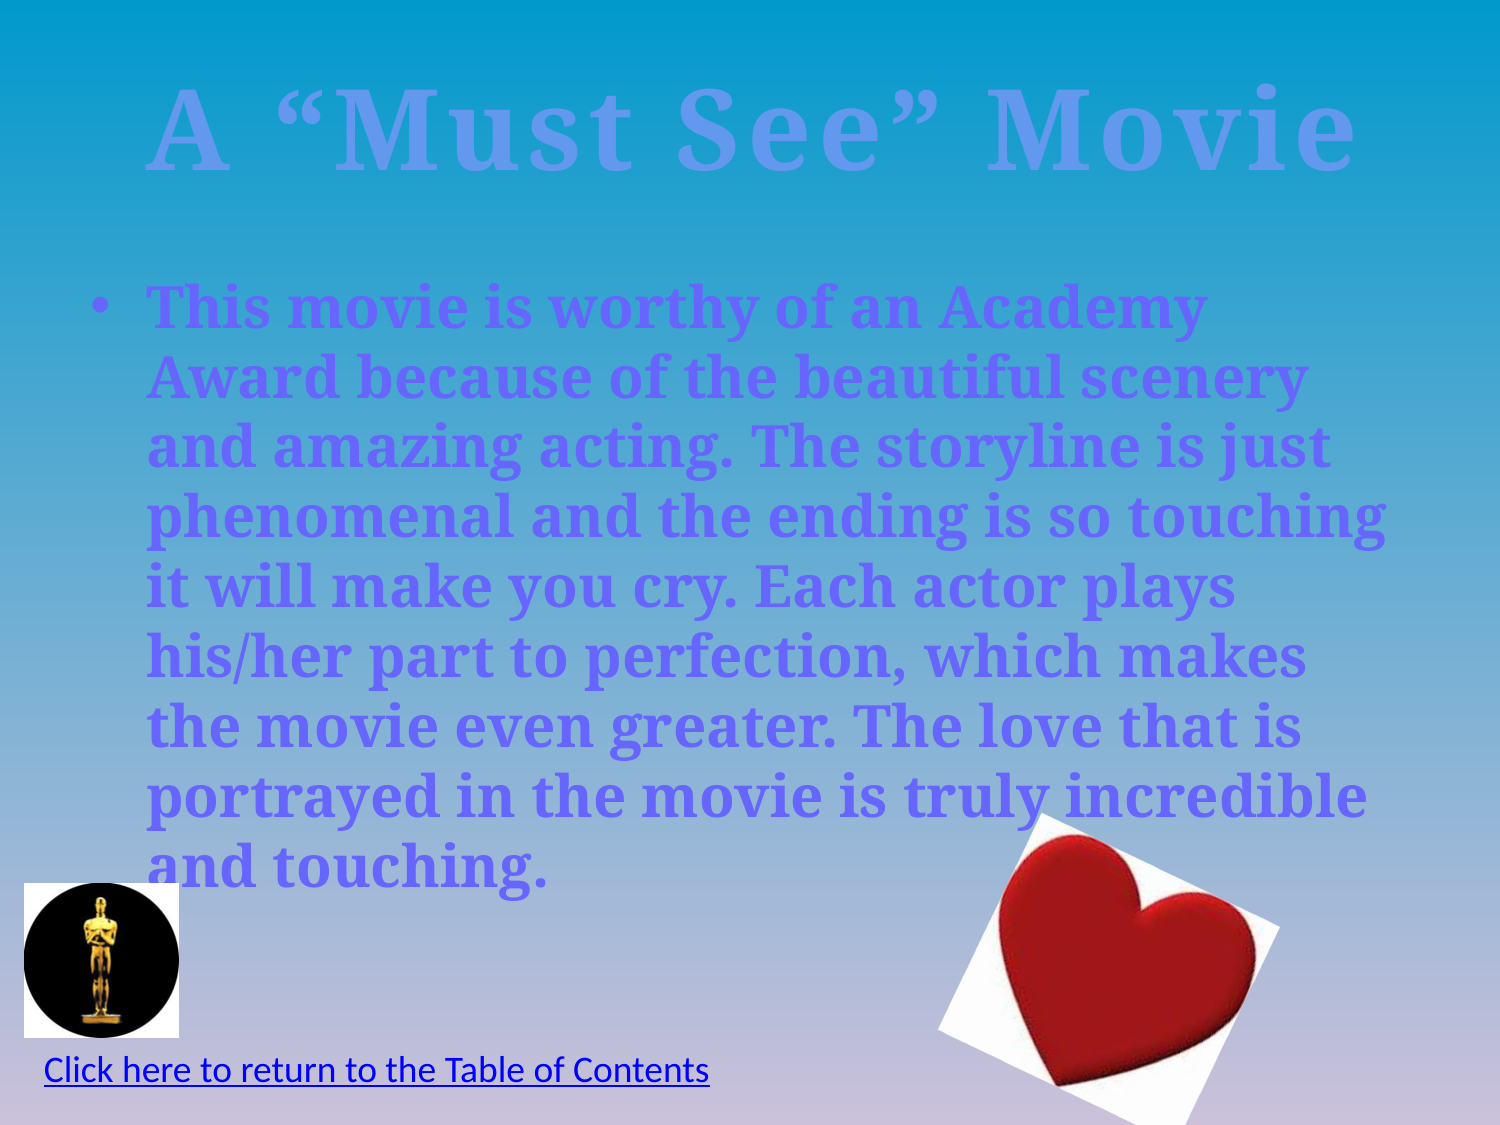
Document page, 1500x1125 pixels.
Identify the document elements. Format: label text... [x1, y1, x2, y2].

picture [24, 883, 180, 1038]
list This movie is worthy of an Academy Award because of the beautiful scenery and amazing acting. The storyline is just phenomenal and the ending is so touching it will make you cry. Each actor plays his/her part to perfection, which makes the movie even greater. The love that is portrayed in the movie is truly incredible and touching. [75, 262, 1425, 1005]
picture [939, 814, 1279, 1125]
text_box Click here to return to the Table of Contents [29, 1037, 726, 1098]
text_box A “Must See” Movie [130, 49, 1375, 200]
